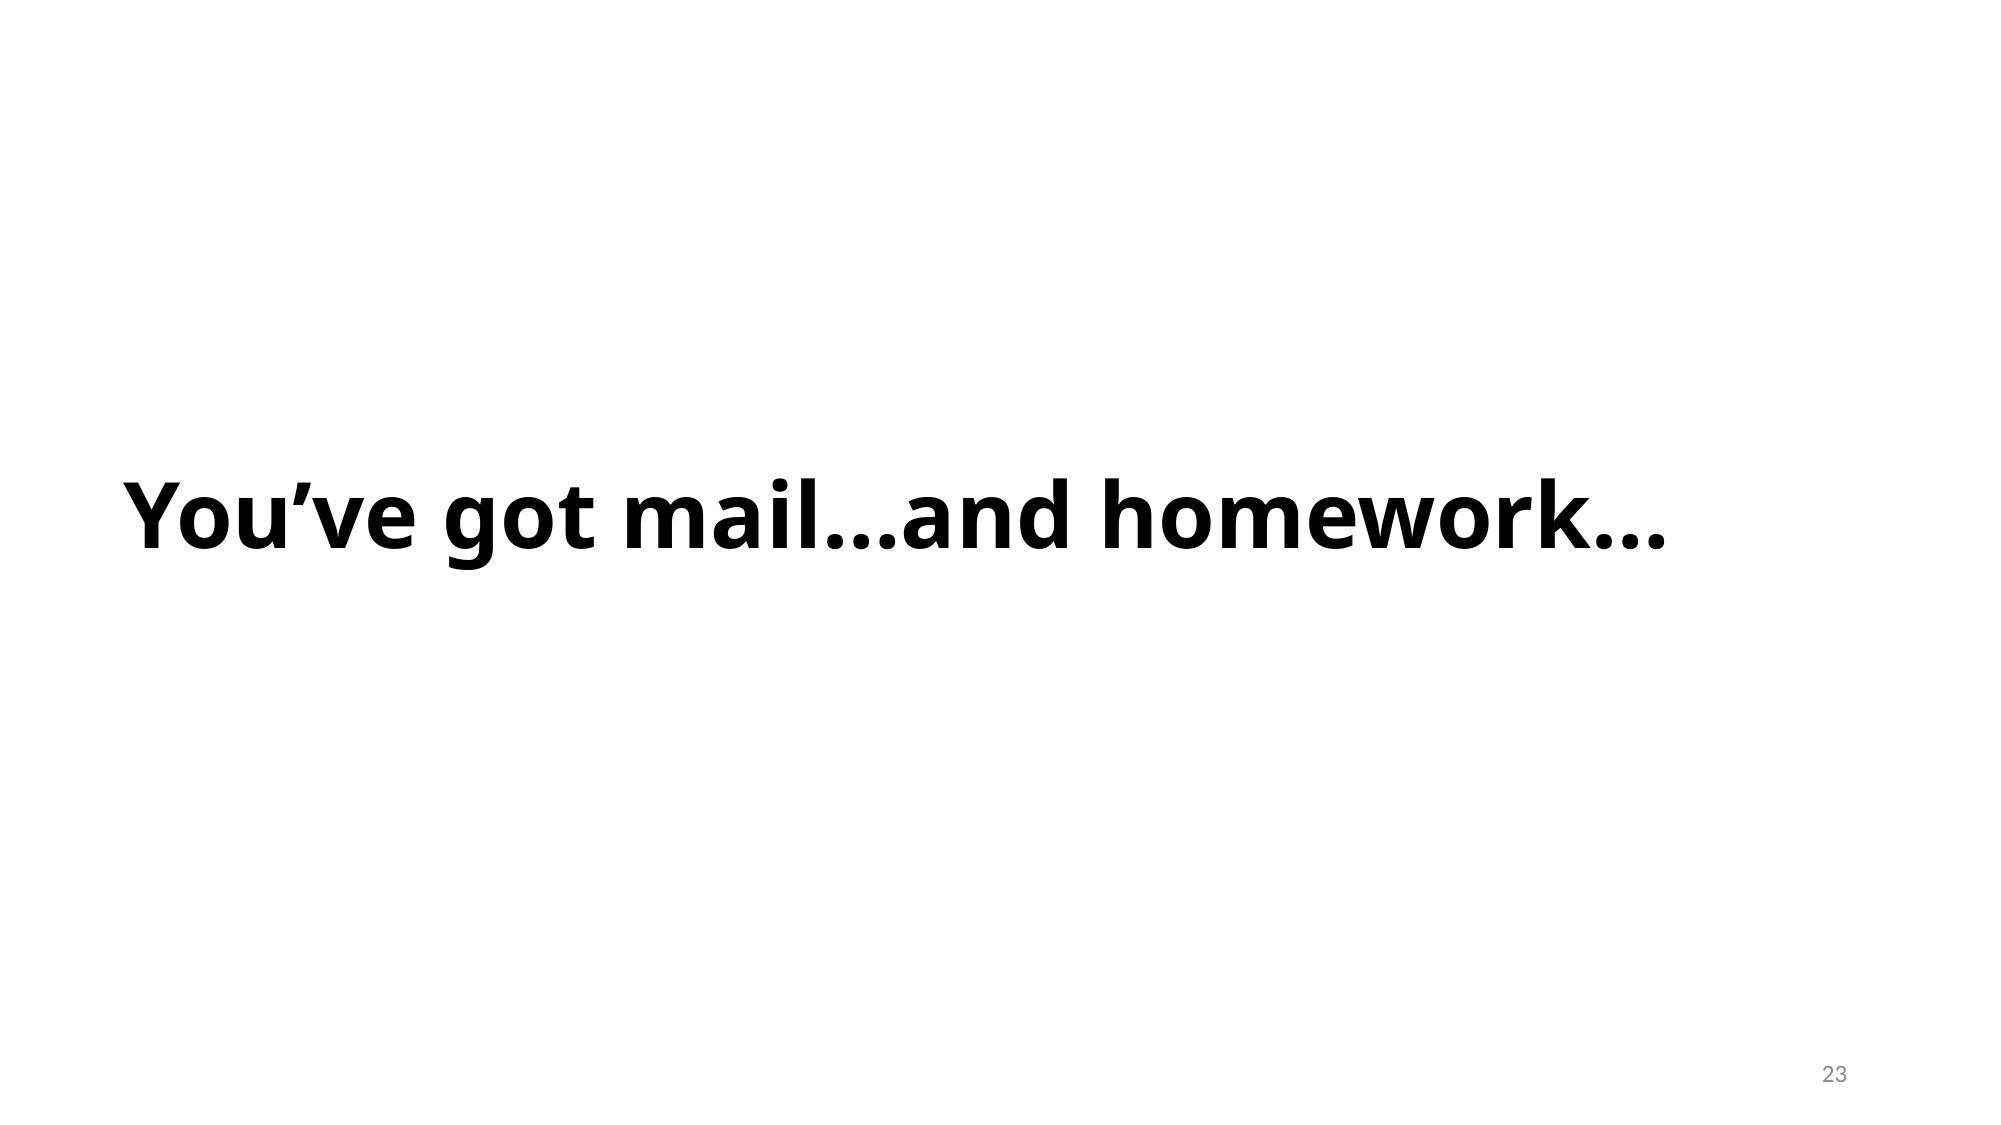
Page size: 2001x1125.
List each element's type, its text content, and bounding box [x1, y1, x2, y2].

title You’ve got mail…and homework… [108, 409, 1834, 628]
slide_number 23 [1412, 1042, 1863, 1103]
